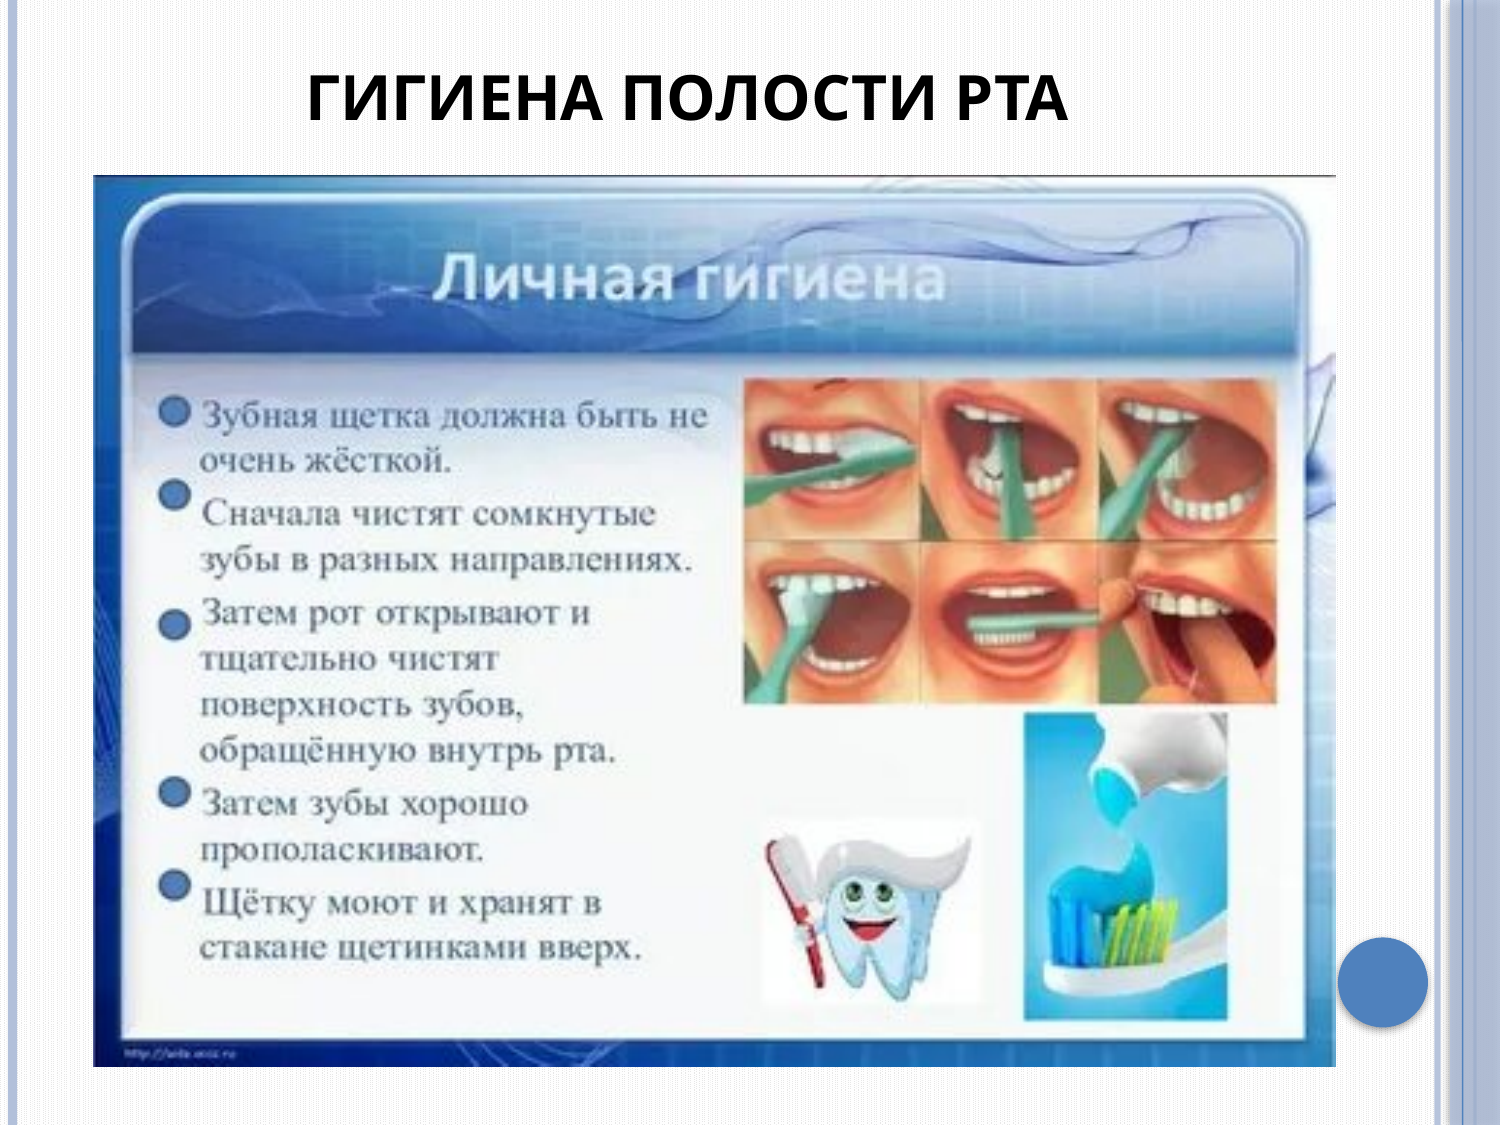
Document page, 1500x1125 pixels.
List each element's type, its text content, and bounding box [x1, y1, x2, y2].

title Гигиена полости рта [75, 45, 1300, 141]
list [93, 175, 1337, 1067]
